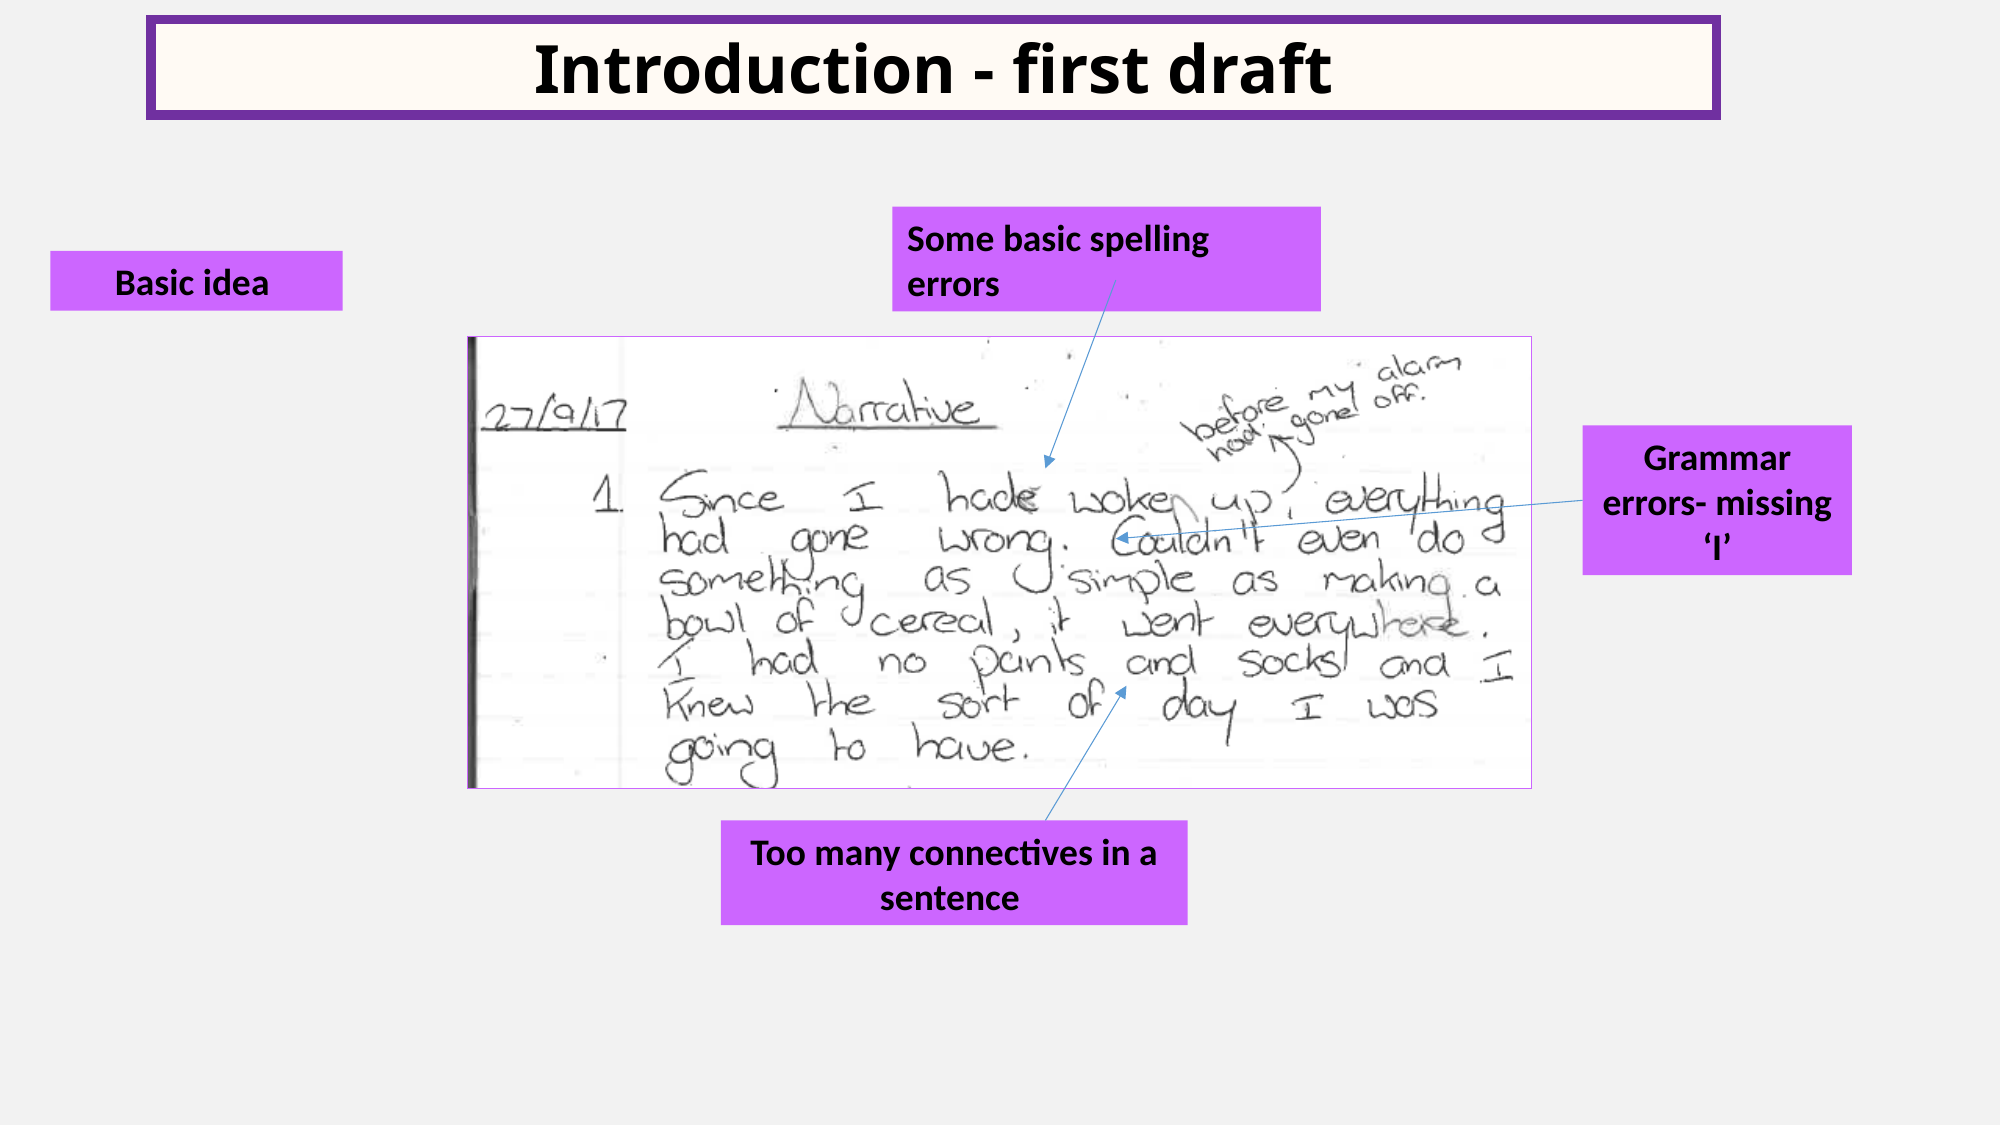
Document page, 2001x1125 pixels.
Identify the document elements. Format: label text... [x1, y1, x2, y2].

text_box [1045, 280, 1116, 469]
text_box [1115, 501, 1583, 539]
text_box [1045, 685, 1127, 821]
text_box Grammar errors- missing ‘I’ [1582, 425, 1852, 576]
text_box Some basic spelling errors [892, 206, 1321, 312]
picture [467, 336, 1532, 789]
text_box Introduction - first draft [151, 19, 1717, 115]
text_box Too many connectives in a sentence [720, 820, 1188, 926]
text_box Basic idea [50, 250, 343, 311]
